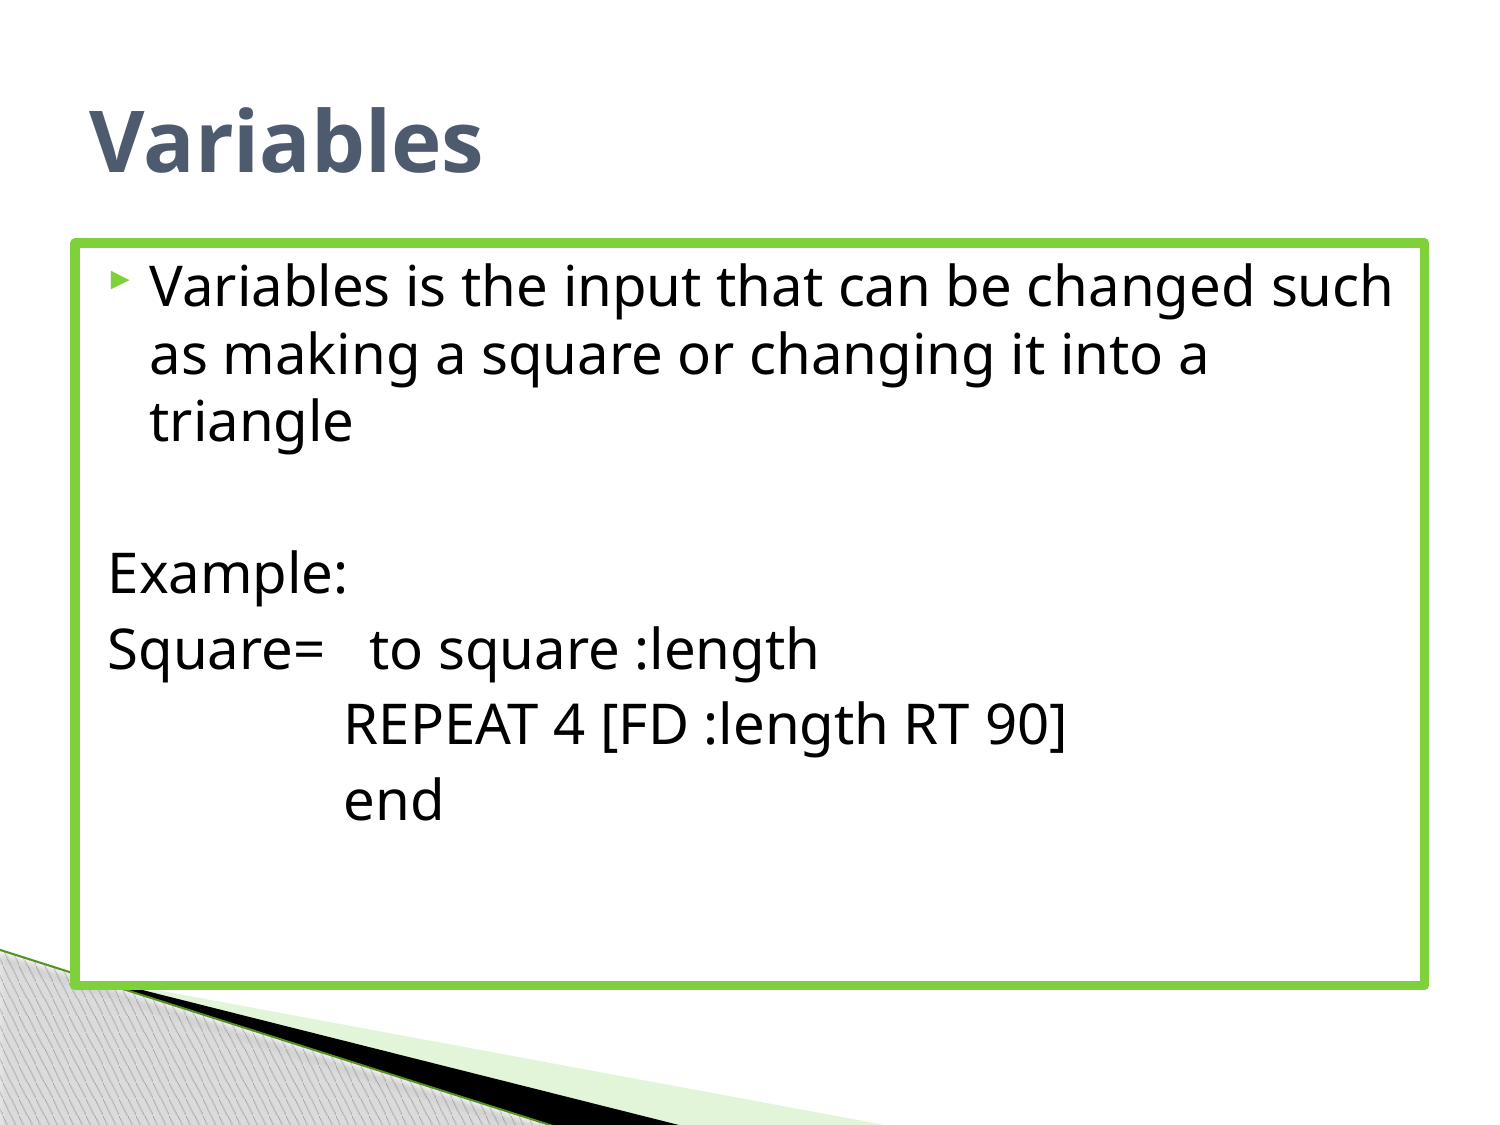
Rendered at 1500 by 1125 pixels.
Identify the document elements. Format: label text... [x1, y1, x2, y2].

title Variables [75, 45, 1425, 233]
list Variables is the input that can be changed such as making a square or changing it into a triangle Example: Square= to square :length REPEAT 4 [FD :length RT 90] end [70, 238, 1429, 990]
